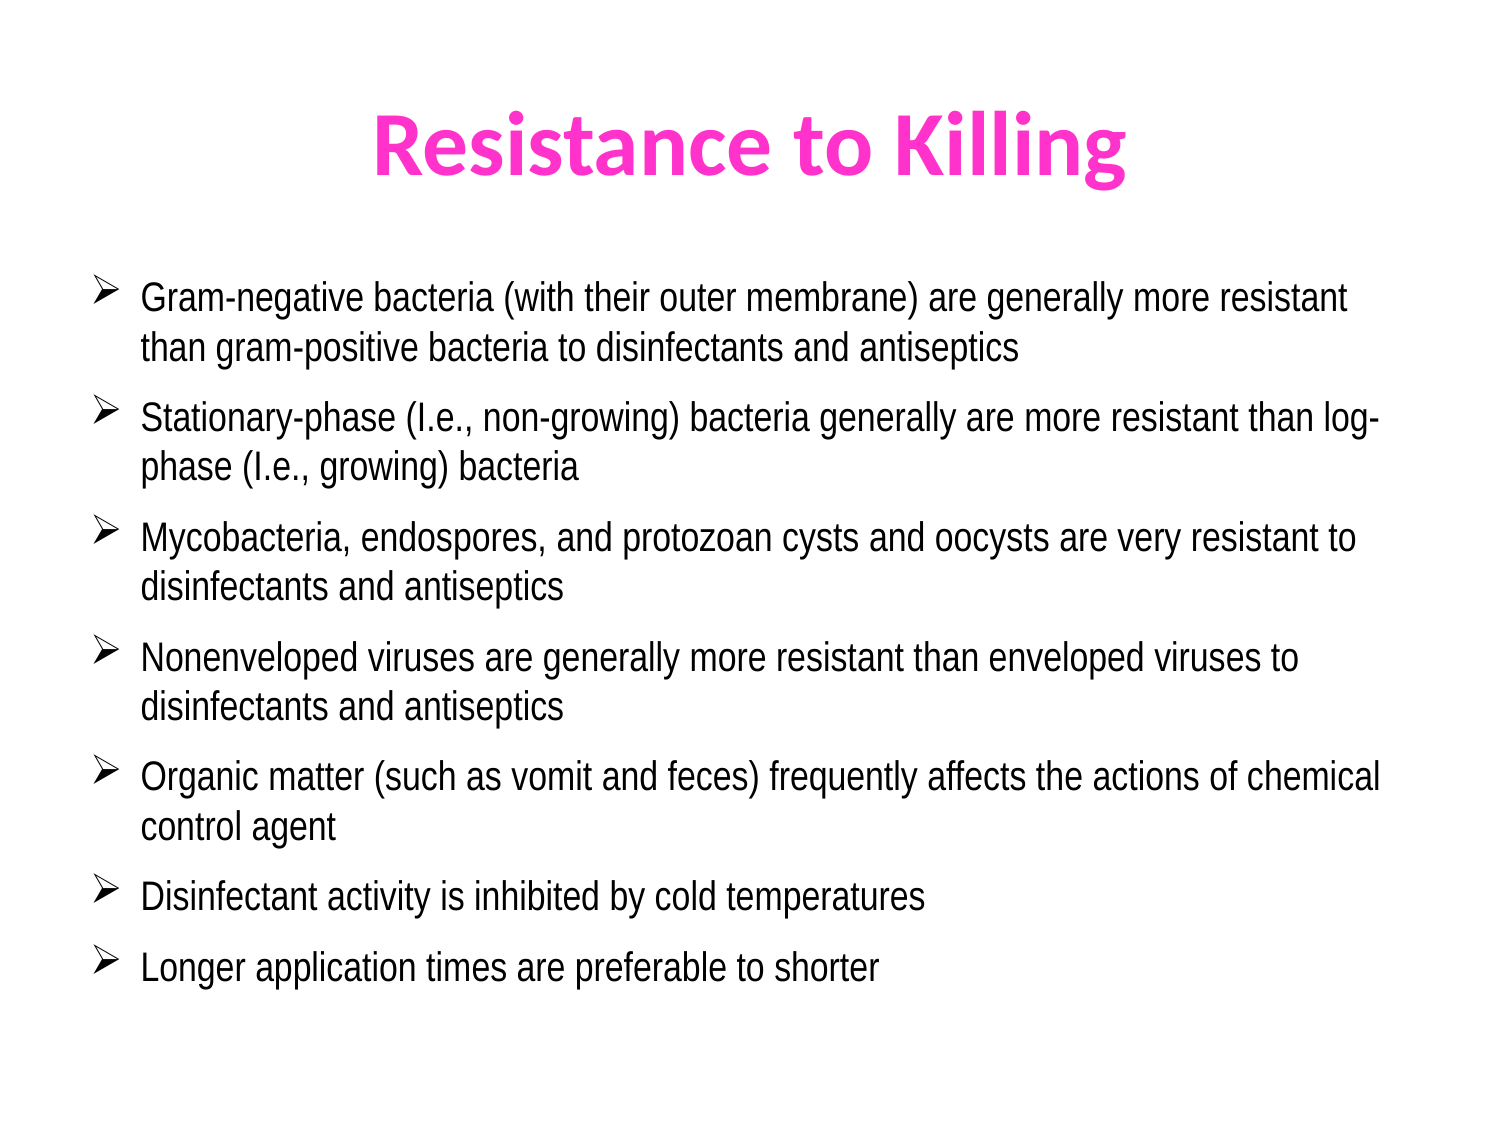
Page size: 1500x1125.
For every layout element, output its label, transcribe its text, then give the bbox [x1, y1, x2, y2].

title Resistance to Killing [75, 45, 1425, 233]
list Gram-negative bacteria (with their outer membrane) are generally more resistant than gram-positive bacteria to disinfectants and antiseptics Stationary-phase (I.e., non-growing) bacteria generally are more resistant than log-phase (I.e., growing) bacteria Mycobacteria, endospores, and protozoan cysts and oocysts are very resistant to disinfectants and antiseptics Nonenveloped viruses are generally more resistant than enveloped viruses to disinfectants and antiseptics Organic matter (such as vomit and feces) frequently affects the actions of chemical control agent Disinfectant activity is inhibited by cold temperatures Longer application times are preferable to shorter [75, 262, 1425, 1005]
